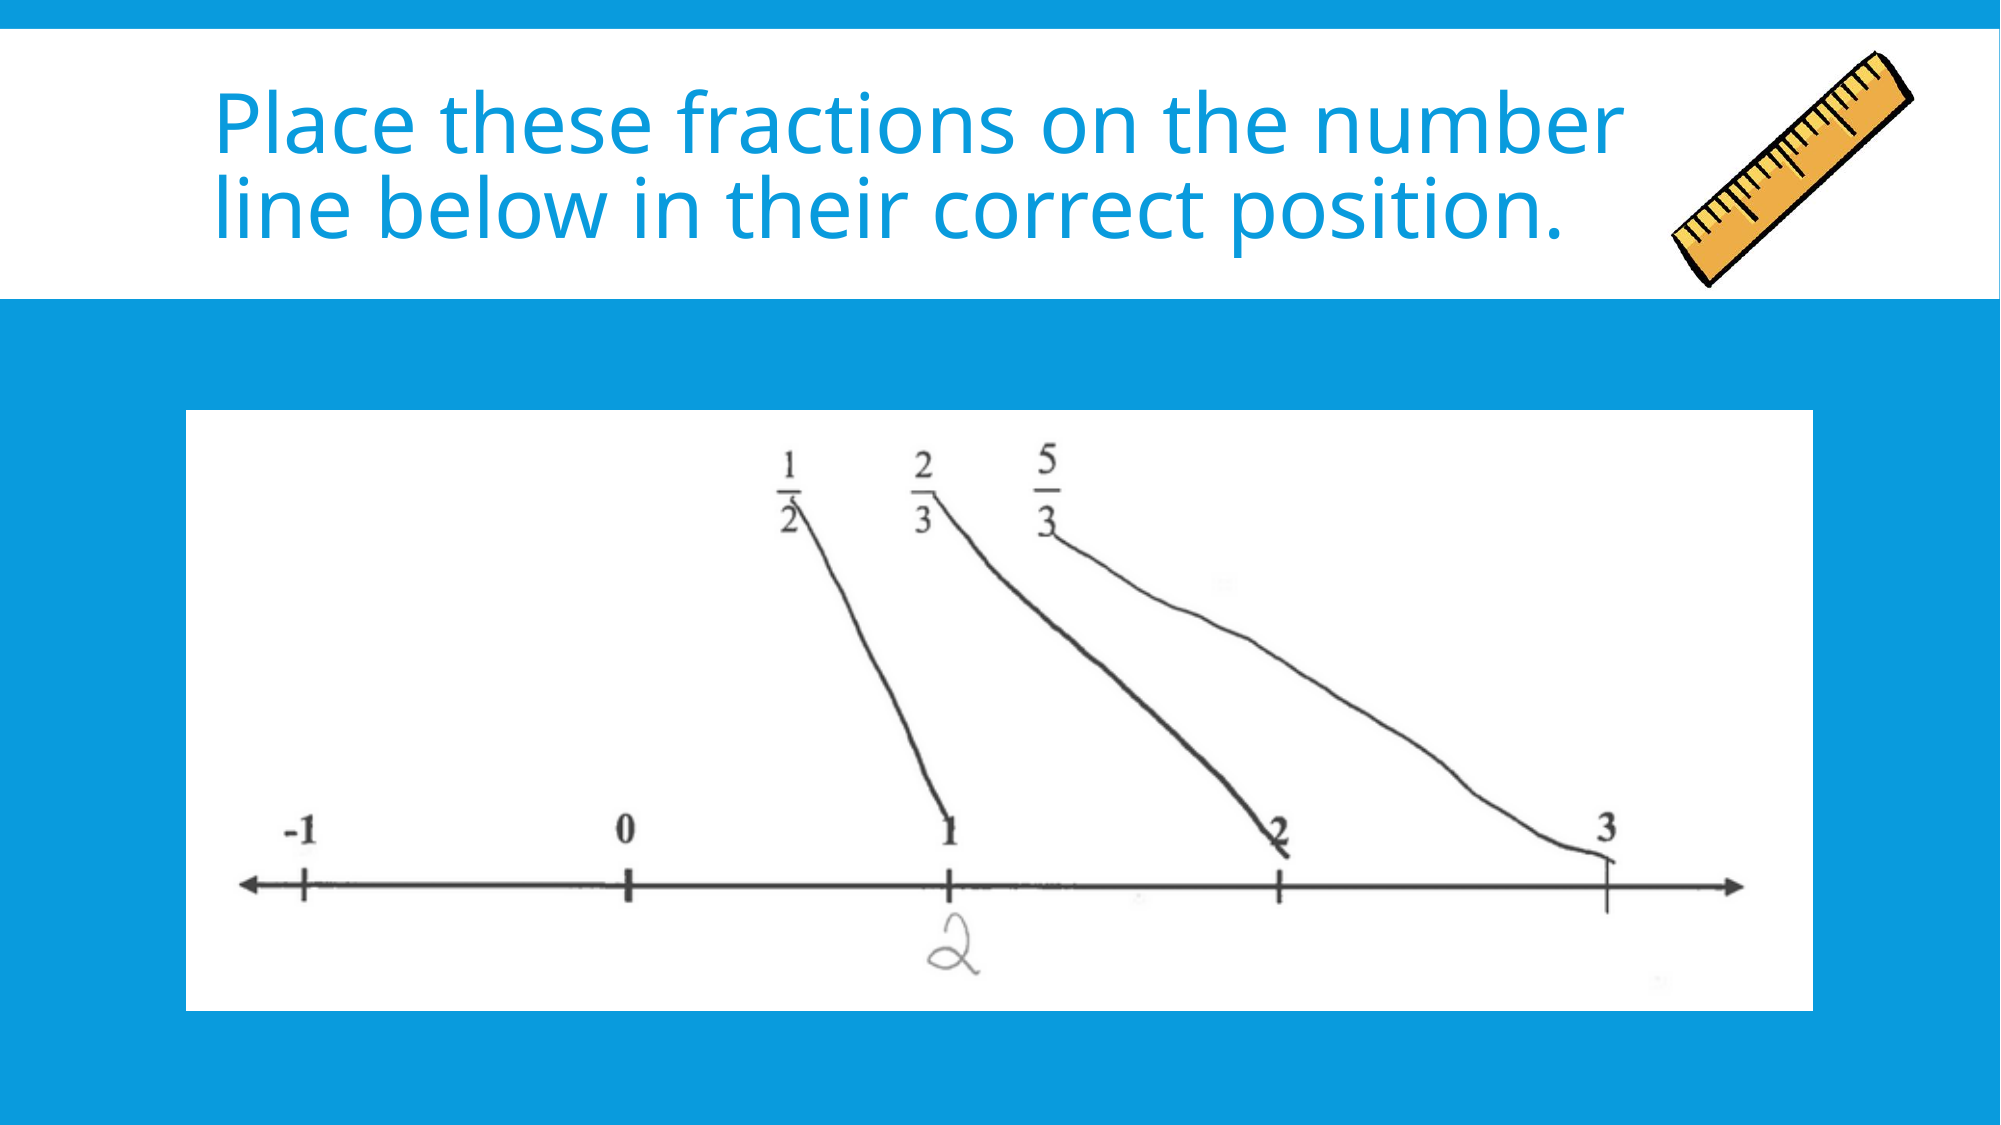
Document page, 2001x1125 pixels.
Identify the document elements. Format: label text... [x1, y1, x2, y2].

picture [1667, 43, 1919, 294]
title Place these fractions on the number line below in their correct position. [197, 46, 1660, 295]
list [186, 410, 1814, 1012]
